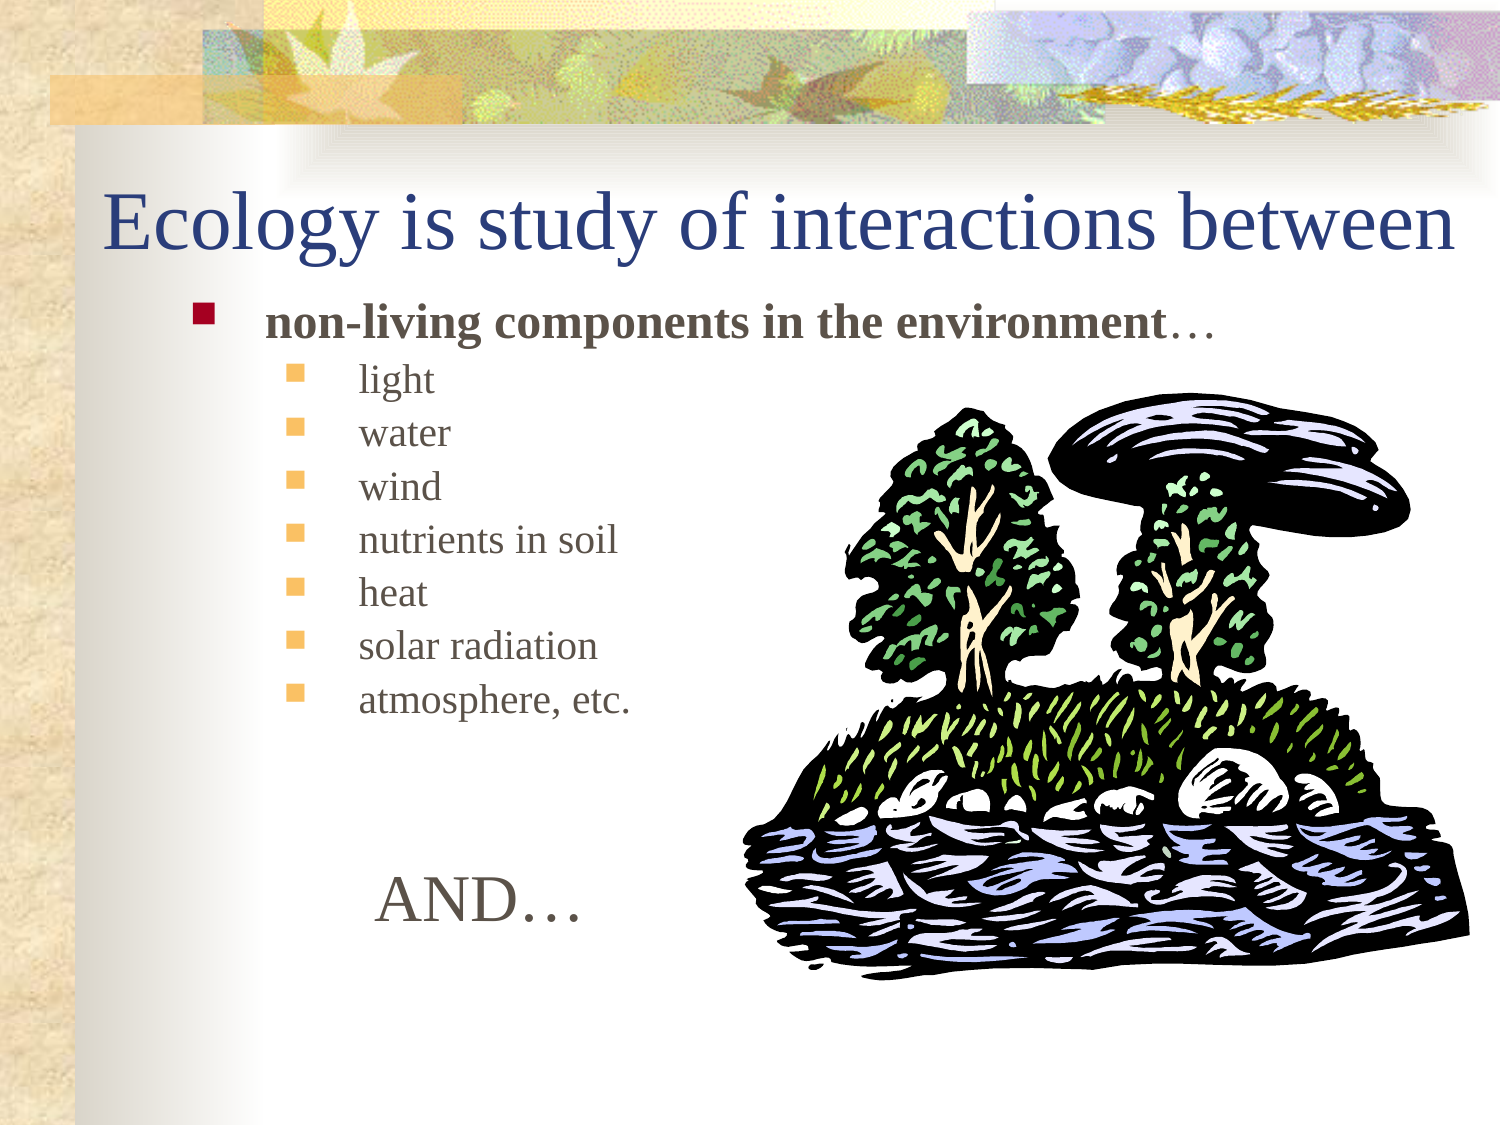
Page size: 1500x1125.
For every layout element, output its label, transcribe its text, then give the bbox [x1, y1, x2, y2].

picture [0, 0, 1500, 1125]
list non-living components in the environment… light water wind nutrients in soil heat solar radiation atmosphere, etc. AND… [174, 287, 1388, 1020]
title Ecology is study of interactions between [87, 137, 1500, 275]
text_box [737, 387, 1475, 986]
